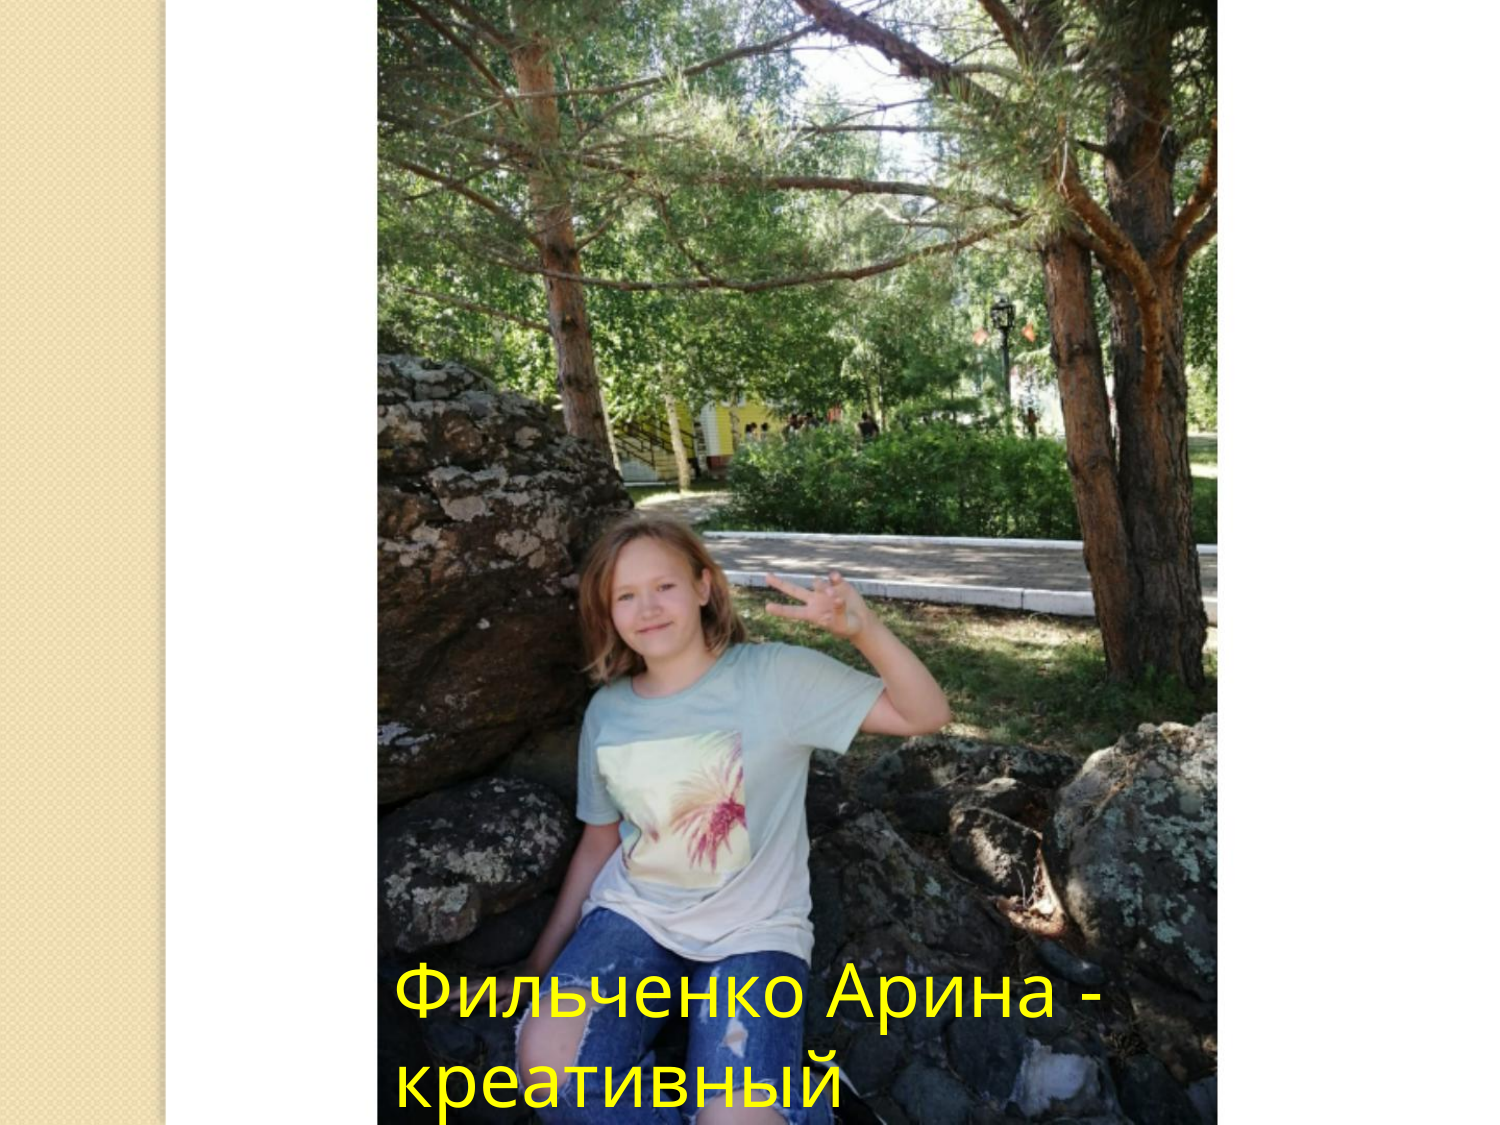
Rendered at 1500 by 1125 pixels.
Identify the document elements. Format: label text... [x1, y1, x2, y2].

text_box [0, 0, 1500, 1125]
text_box Фильченко Арина - креативный директор [393, 928, 1115, 1125]
